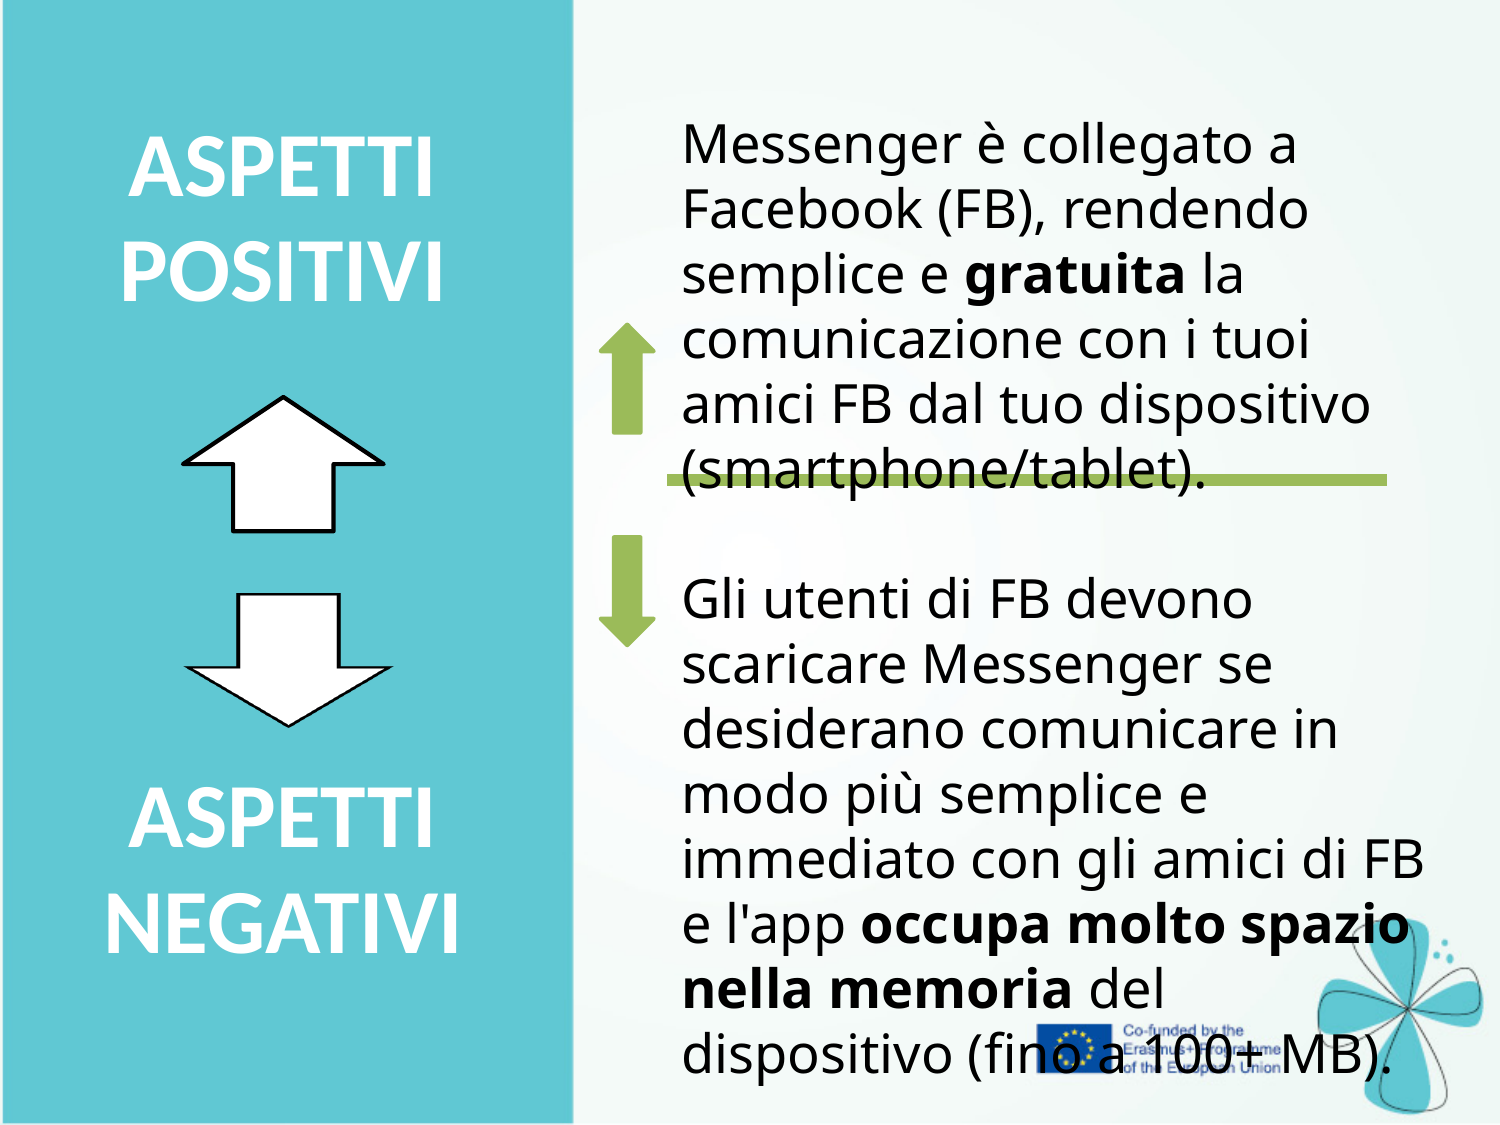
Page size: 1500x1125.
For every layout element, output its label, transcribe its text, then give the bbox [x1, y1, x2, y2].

picture [0, 0, 1500, 1125]
text_box Messenger è collegato a Facebook (FB), rendendo semplice e gratuita la comunicazione con i tuoi amici FB dal tuo dispositivo (smartphone/tablet). Gli utenti di FB devono scaricare Messenger se desiderano comunicare in modo più semplice e immediato con gli amici di FB e l'app occupa molto spazio nella memoria del dispositivo (fino a 100+ MB). [666, 102, 1447, 1092]
table_header ASPETTI POSITIVI [52, 114, 515, 325]
table_header ASPETTI NEGATIVI [52, 765, 515, 976]
text_box [598, 535, 656, 648]
text_box [598, 322, 656, 435]
text_box [180, 395, 386, 534]
